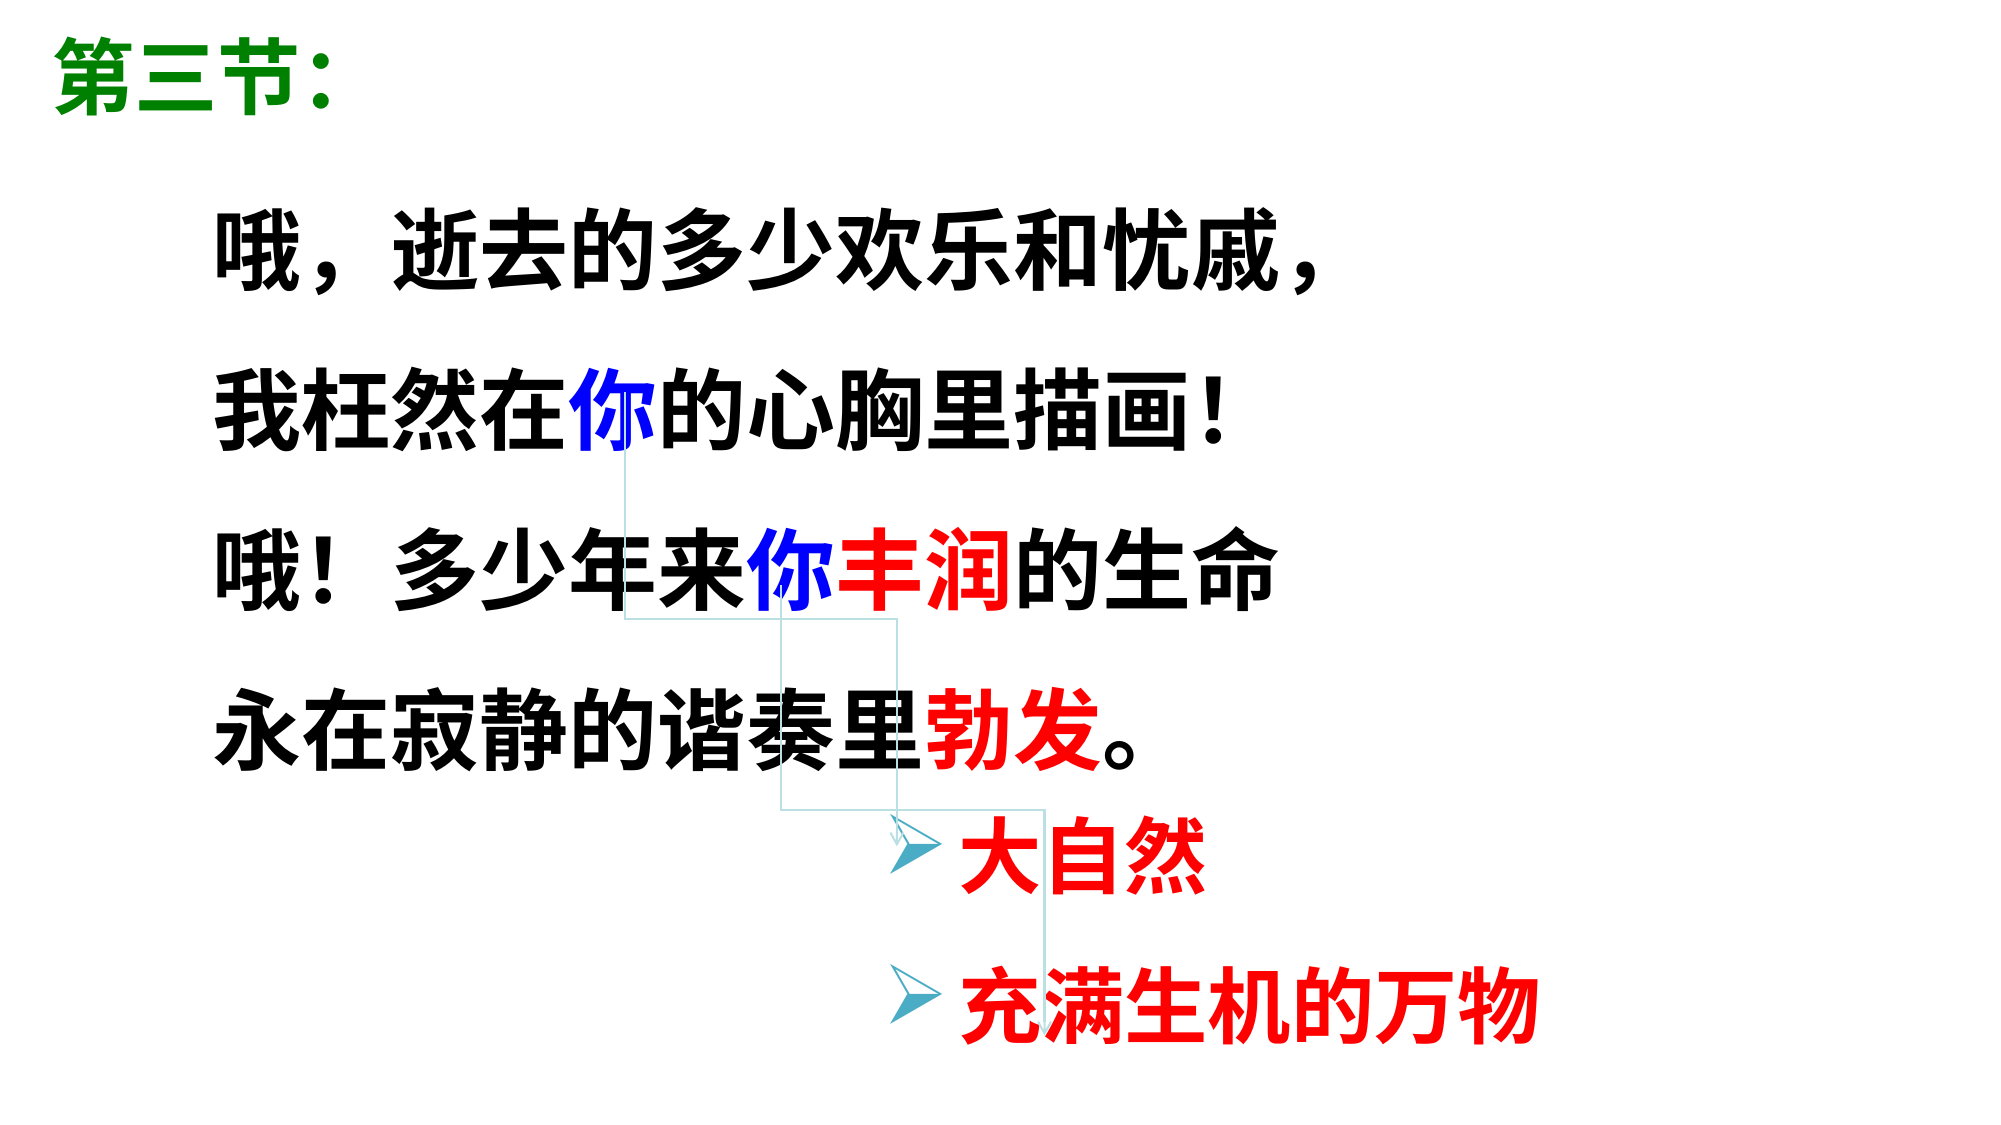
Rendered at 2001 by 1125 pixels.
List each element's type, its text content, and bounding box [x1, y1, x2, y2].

text_box 大自然 充满生机的万物 [868, 747, 1640, 1062]
text_box 第三节： [36, 18, 539, 133]
text_box 哦，逝去的多少欢乐和忧戚， 我枉然在你的心胸里描画！ 哦！多少年来你丰润的生命 永在寂静的谐奏里勃发。 [198, 134, 1391, 789]
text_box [687, 678, 1138, 943]
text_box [533, 483, 988, 756]
